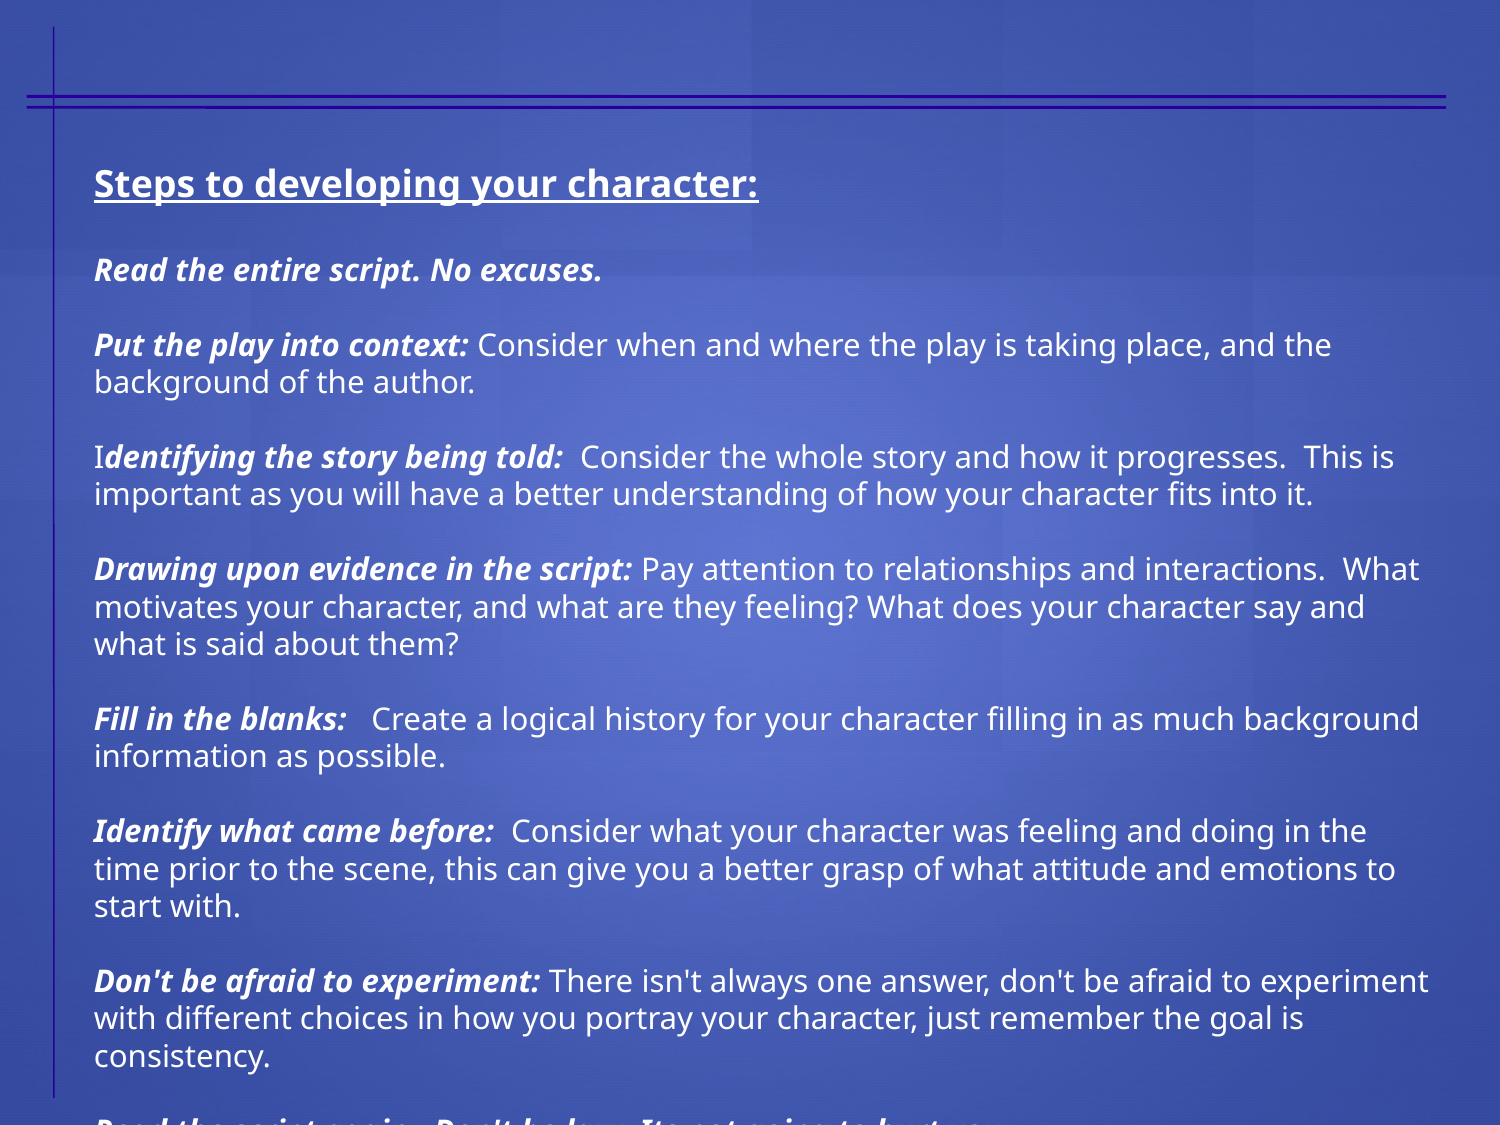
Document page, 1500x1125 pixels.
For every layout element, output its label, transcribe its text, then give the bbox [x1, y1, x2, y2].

text_box Steps to developing your character: Read the entire script. No excuses. Put the play into context: Consider when and where the play is taking place, and the background of the author. Identifying the story being told: Consider the whole story and how it progresses. This is important as you will have a better understanding of how your character fits into it. Drawing upon evidence in the script: Pay attention to relationships and interactions. What motivates your character, and what are they feeling? What does your character say and what is said about them? Fill in the blanks: Create a logical history for your character filling in as much background information as possible. Identify what came before: Consider what your character was feeling and doing in the time prior to the scene, this can give you a better grasp of what attitude and emotions to start with. Don't be afraid to experiment: There isn't always one answer, don't be afraid to experiment with different choices in how you portray your character, just remember the goal is consistency. Read the script again. Don't be lazy. Its not going to hurt you. [80, 150, 1447, 991]
